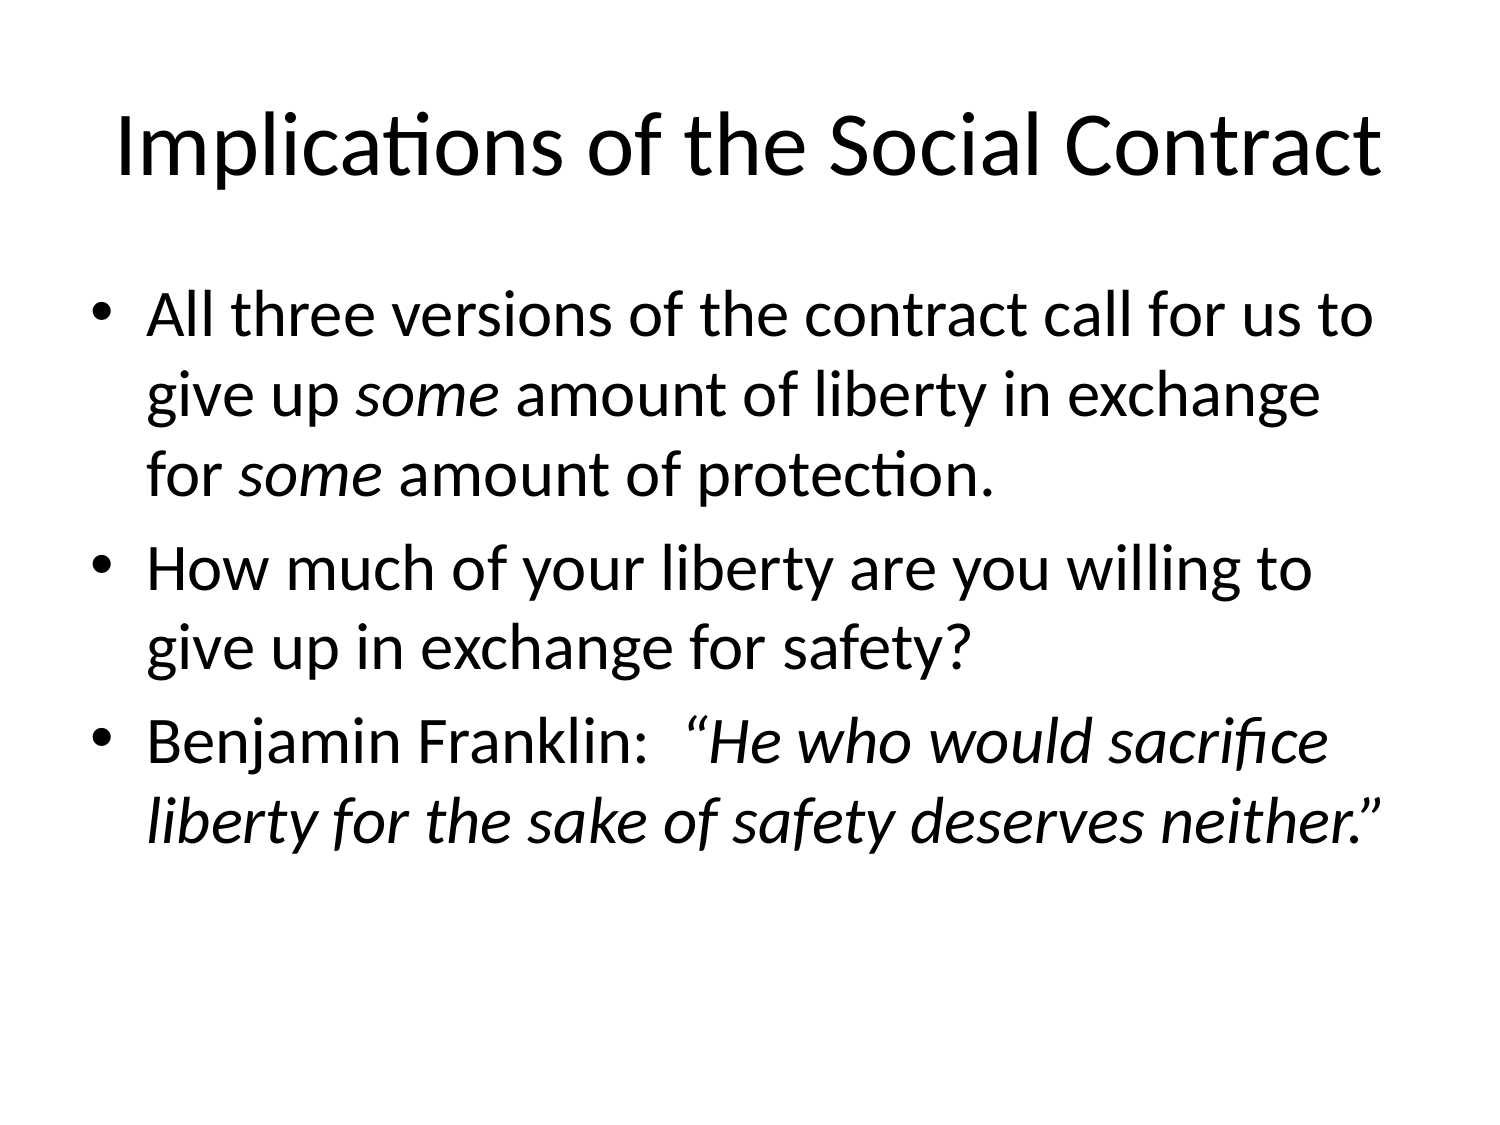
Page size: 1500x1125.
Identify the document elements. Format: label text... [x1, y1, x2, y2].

title Implications of the Social Contract [75, 45, 1425, 233]
list All three versions of the contract call for us to give up some amount of liberty in exchange for some amount of protection. How much of your liberty are you willing to give up in exchange for safety? Benjamin Franklin: “He who would sacrifice liberty for the sake of safety deserves neither.” [75, 262, 1425, 1005]
